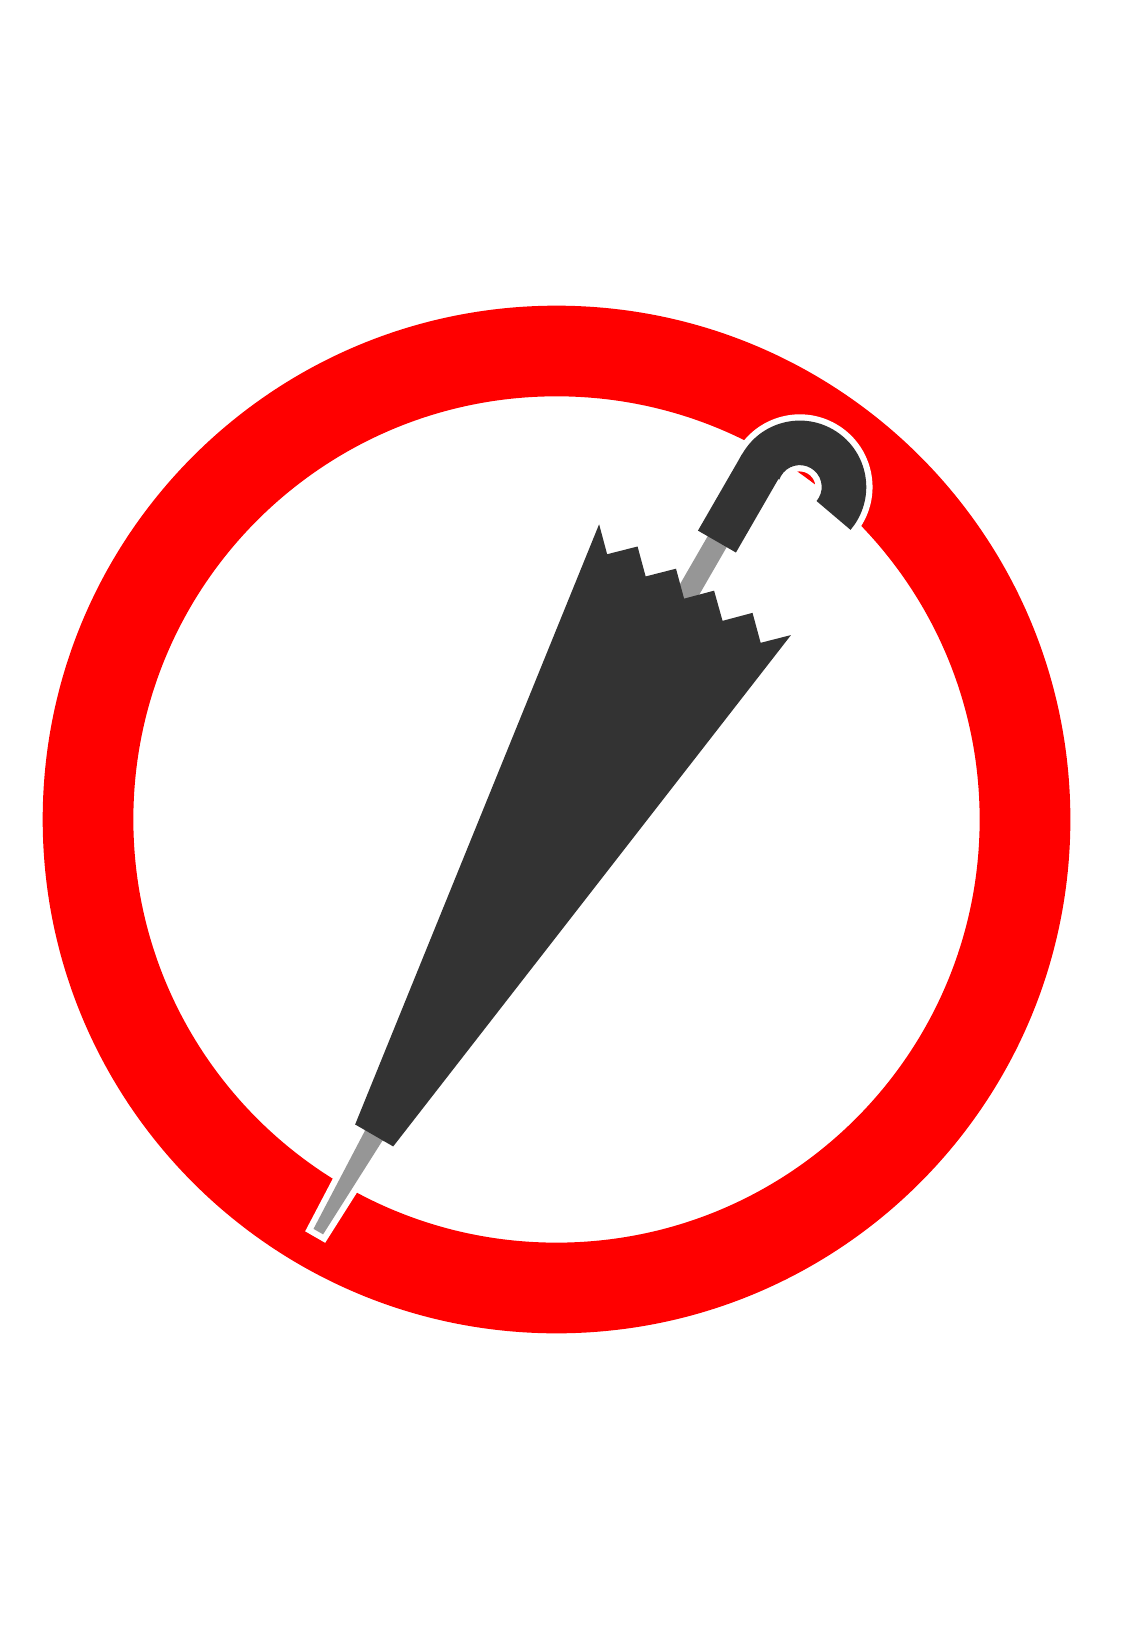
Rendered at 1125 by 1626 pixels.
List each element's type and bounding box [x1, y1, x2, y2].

text_box [42, 305, 1071, 1334]
